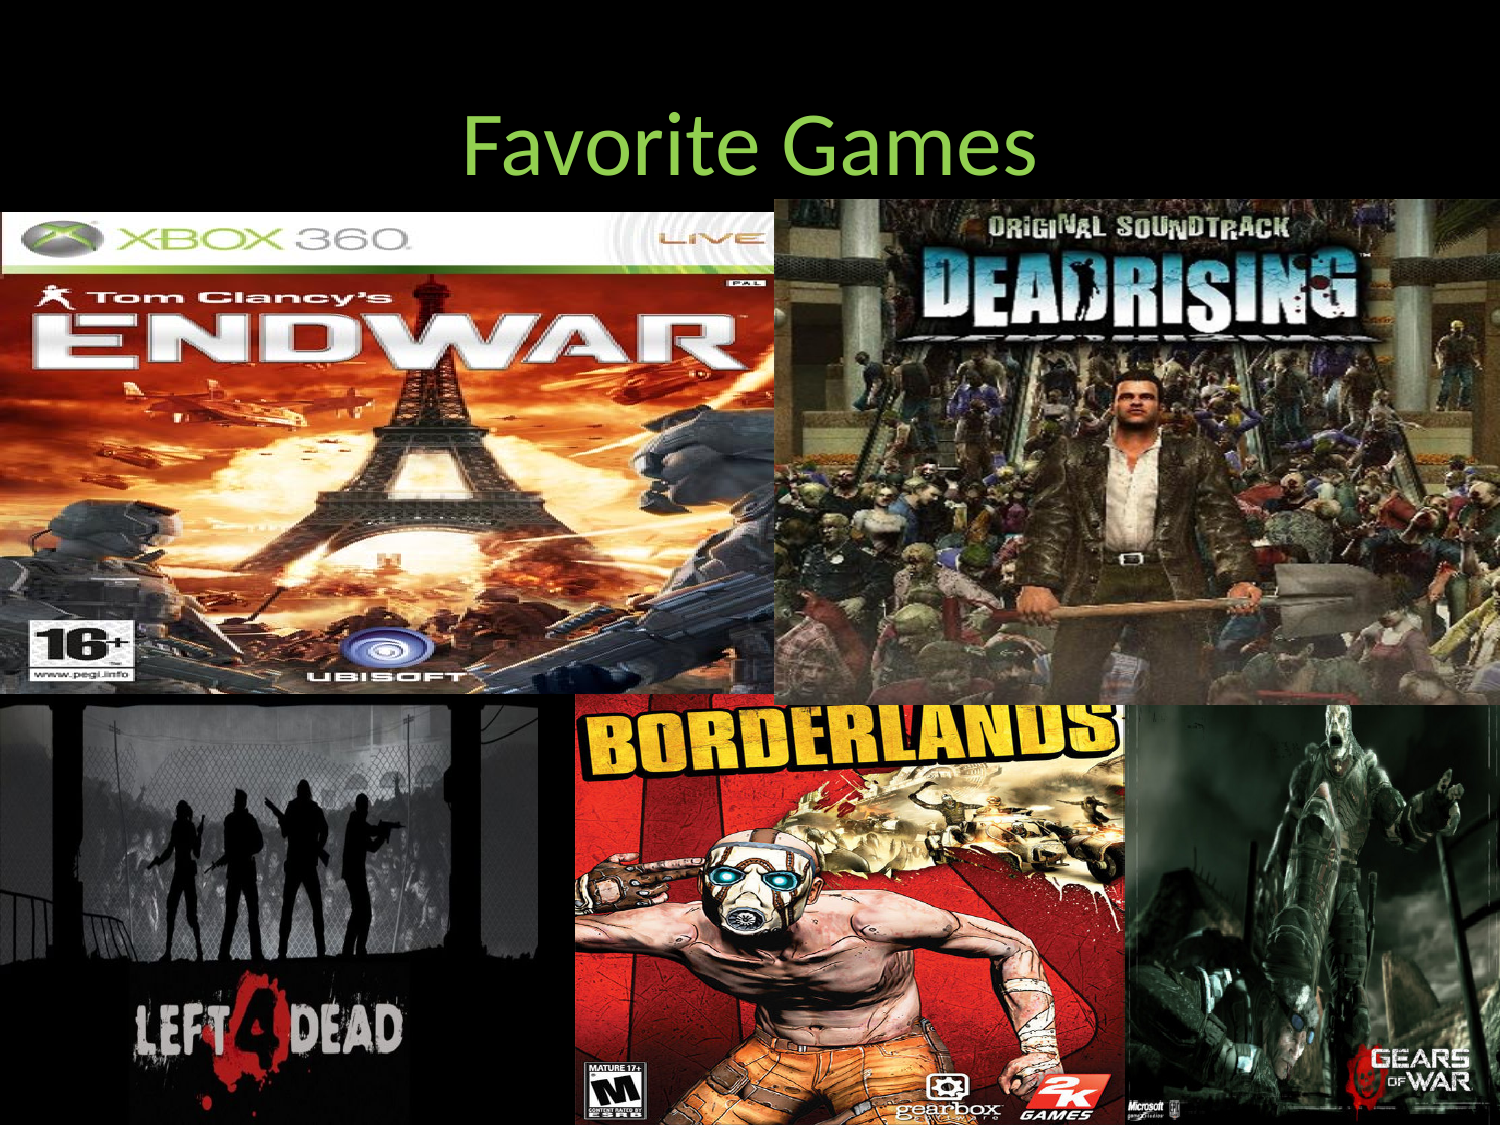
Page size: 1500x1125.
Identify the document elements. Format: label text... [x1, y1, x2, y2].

picture [0, 199, 1500, 1125]
title Favorite Games [75, 45, 1425, 210]
